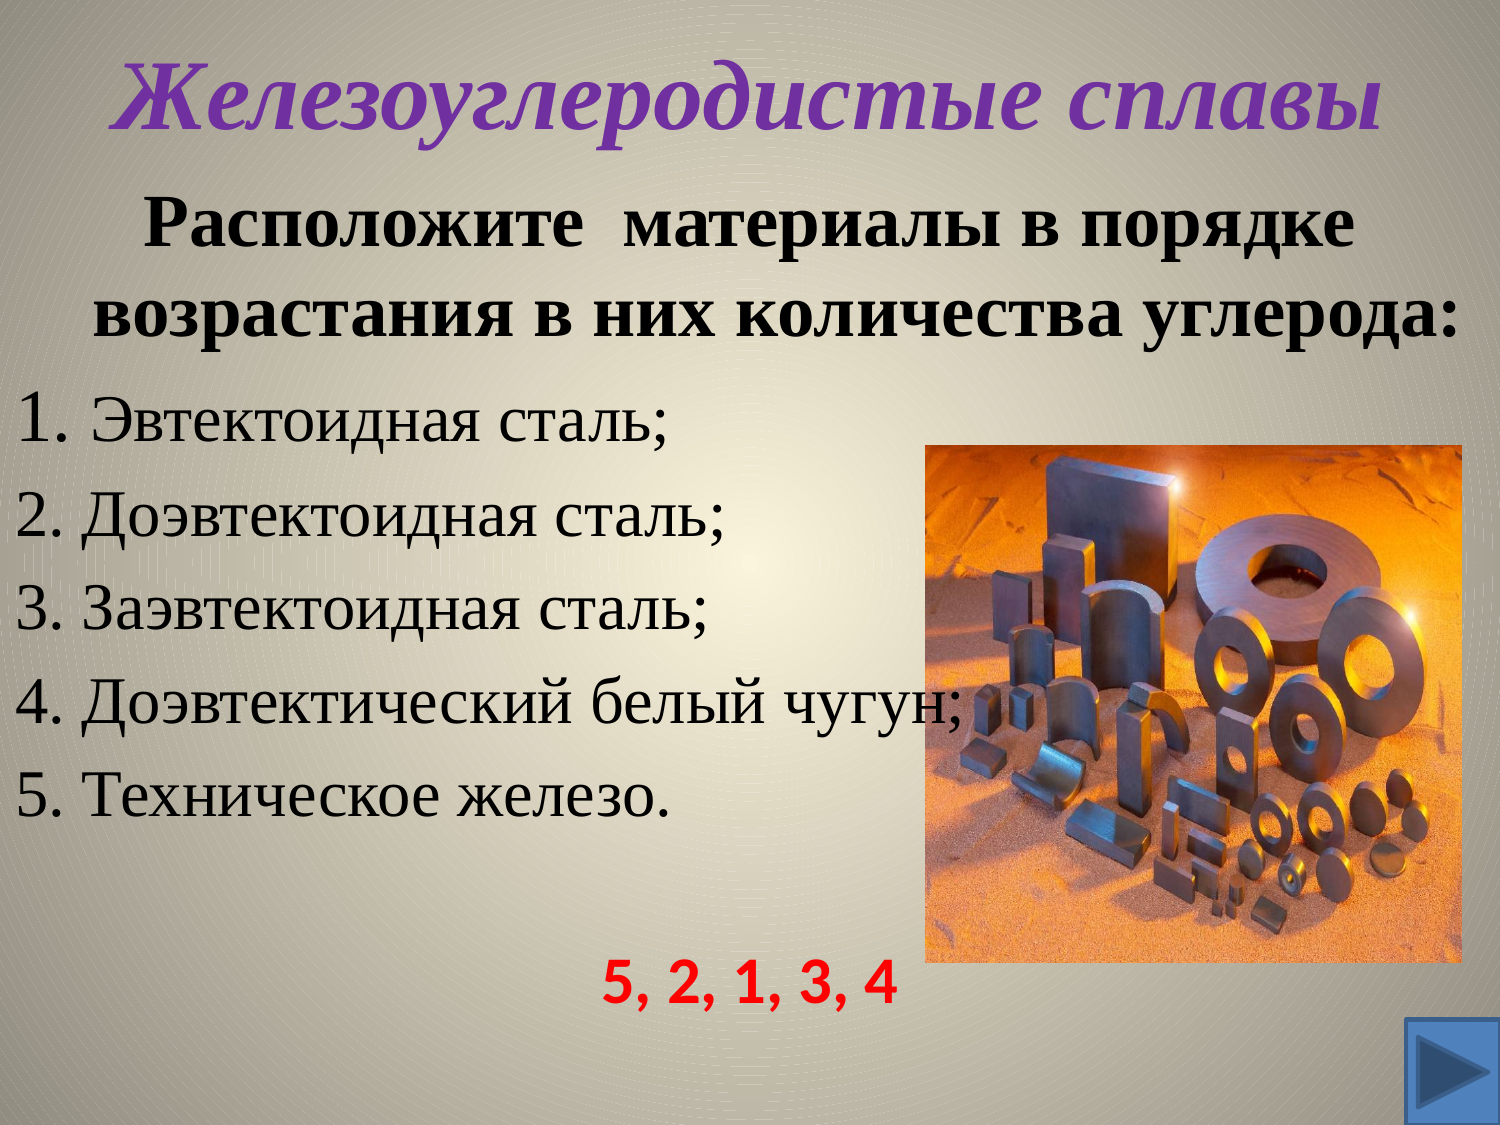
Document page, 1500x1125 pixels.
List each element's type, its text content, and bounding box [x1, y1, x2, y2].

text_box [1404, 1017, 1500, 1125]
title Железоуглеродистые сплавы [74, 42, 1426, 138]
list Расположите материалы в порядке возрастания в них количества углерода: 1. Эвтектоидная сталь; 2. Доэвтектоидная сталь; 3. Заэвтектоидная сталь; 4. Доэвтектический белый чугун; 5. Техническое железо. 5, 2, 1, 3, 4 [0, 163, 1500, 1125]
picture [925, 445, 1462, 963]
